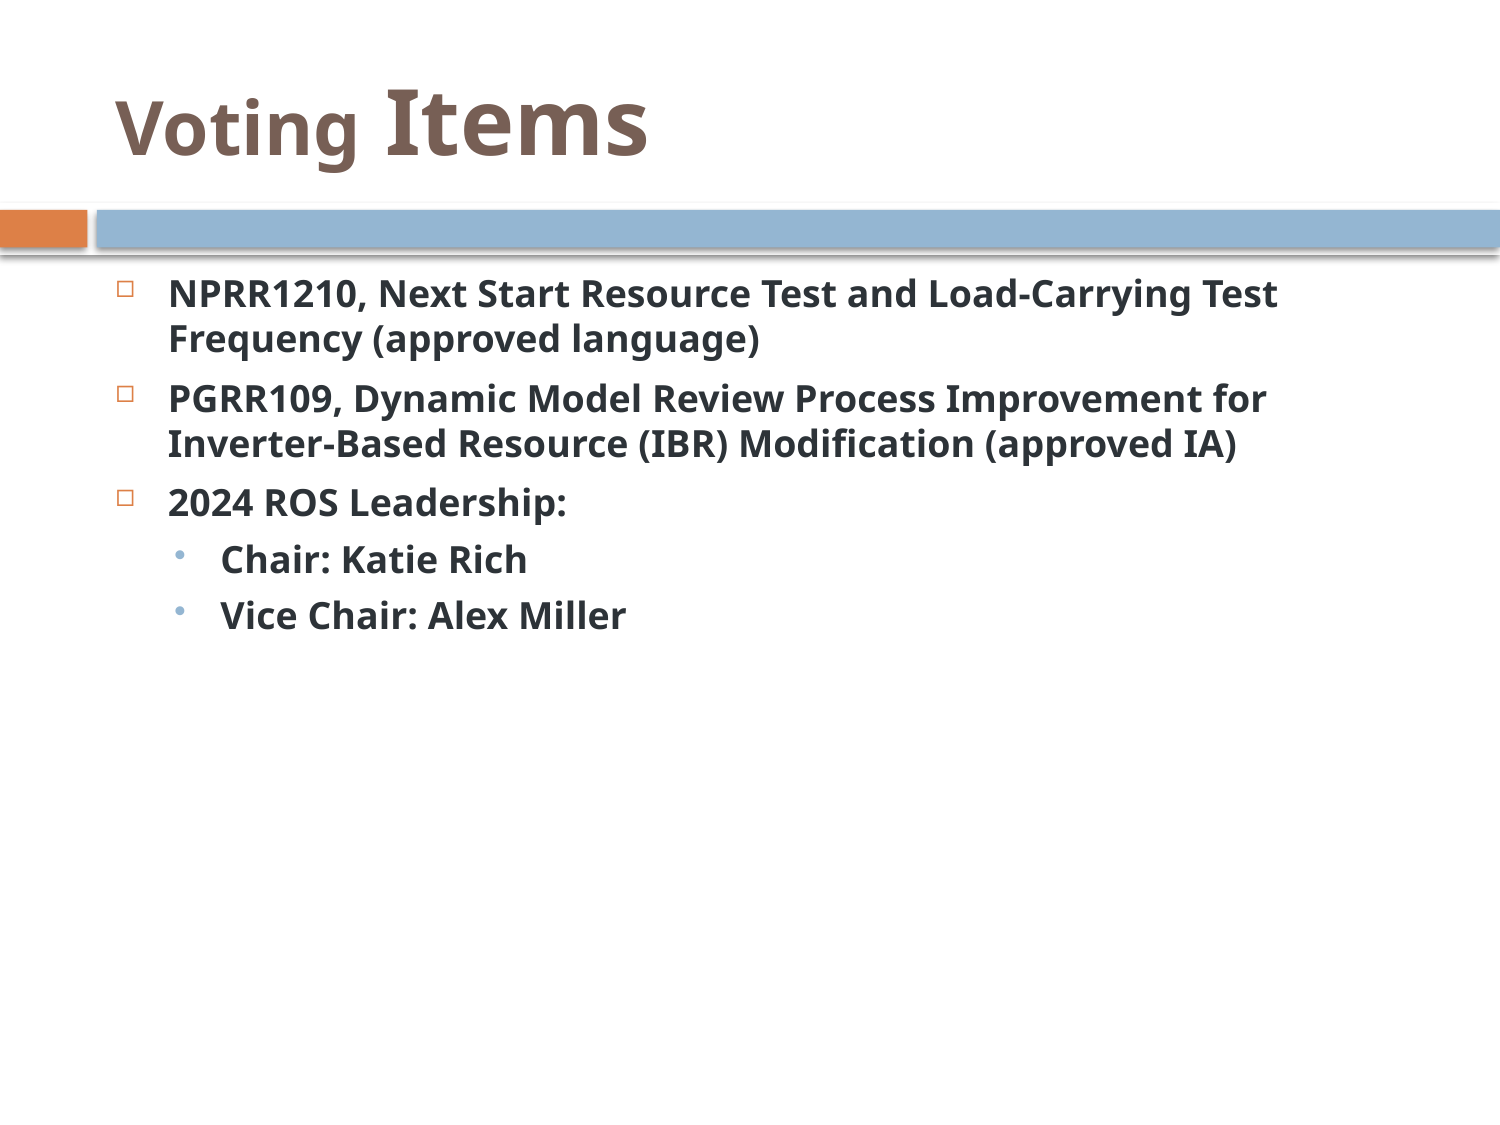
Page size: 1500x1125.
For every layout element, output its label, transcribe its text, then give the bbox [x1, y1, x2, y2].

title Voting Items [100, 37, 1439, 201]
list NPRR1210, Next Start Resource Test and Load-Carrying Test Frequency (approved language) PGRR109, Dynamic Model Review Process Improvement for Inverter-Based Resource (IBR) Modification (approved IA) 2024 ROS Leadership: Chair: Katie Rich Vice Chair: Alex Miller [100, 262, 1439, 1001]
